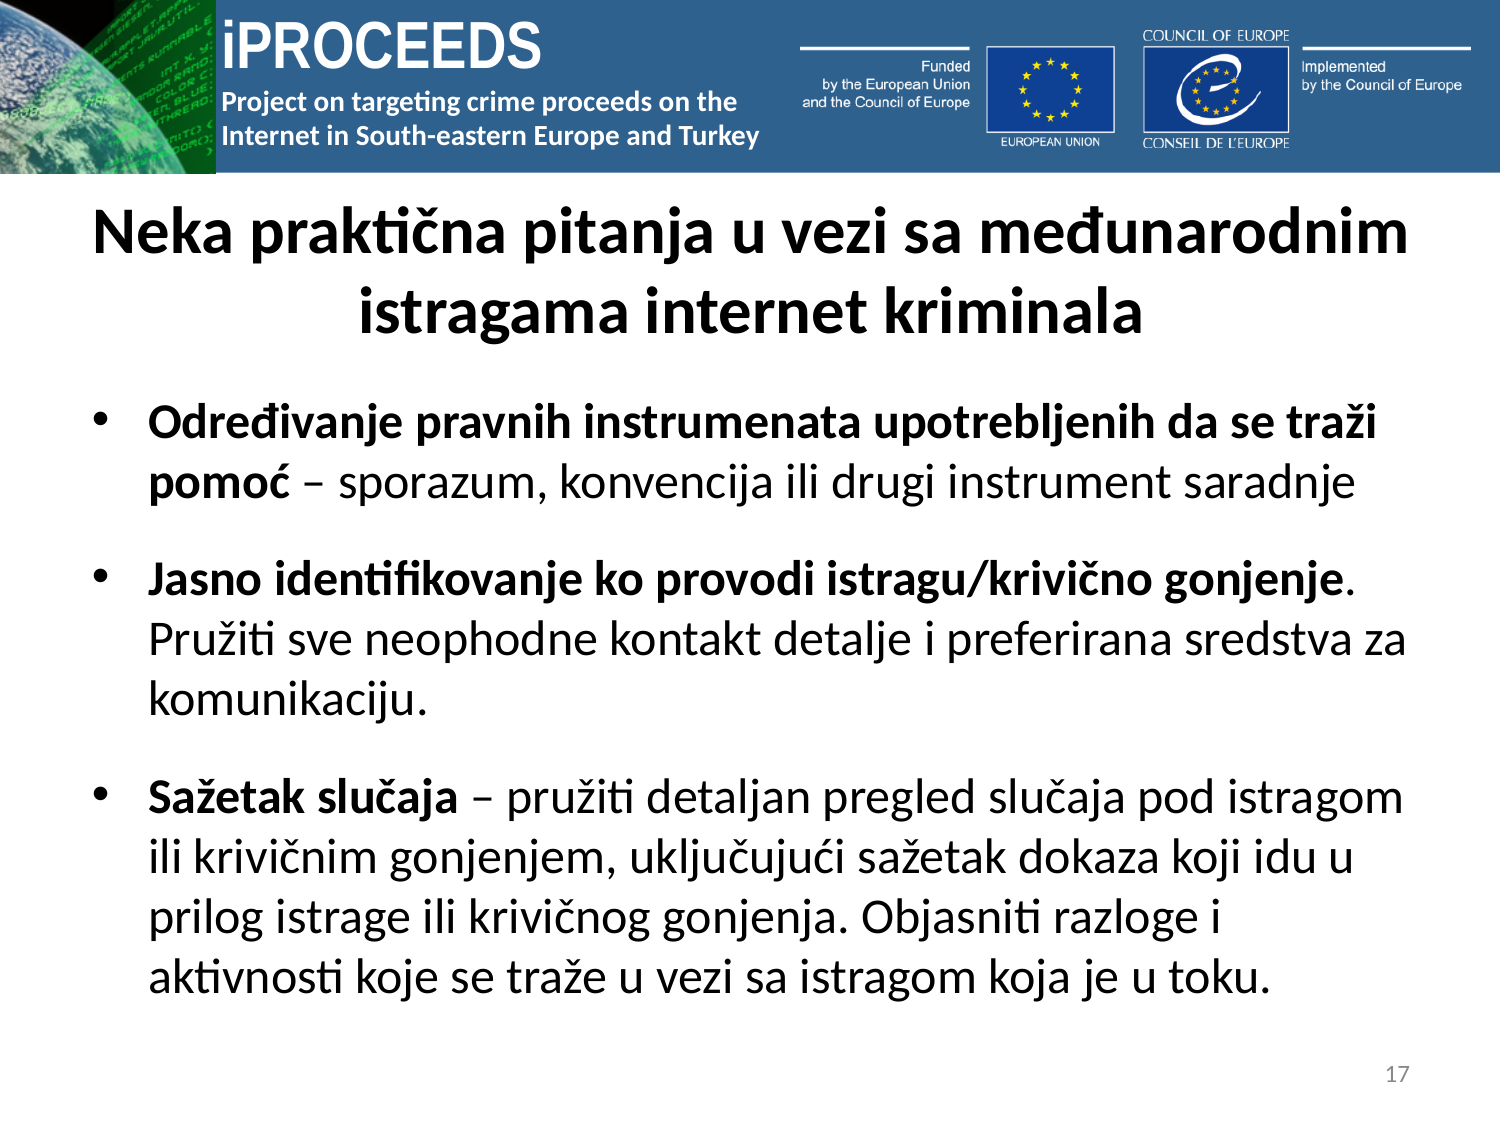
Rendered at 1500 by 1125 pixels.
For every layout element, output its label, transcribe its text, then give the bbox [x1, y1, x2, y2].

picture [0, 0, 216, 174]
list Određivanje pravnih instrumenata upotrebljenih da se traži pomoć – sporazum, konvencija ili drugi instrument saradnje Jasno identifikovanje ko provodi istragu/krivično gonjenje. Pružiti sve neophodne kontakt detalje i preferirana sredstva za komunikaciju. Sažetak slučaja – pružiti detaljan pregled slučaja pod istragom ili krivičnim gonjenjem, uključujući sažetak dokaza koji idu u prilog istrage ili krivičnog gonjenja. Objasniti razloge i aktivnosti koje se traže u vezi sa istragom koja je u toku. [76, 380, 1428, 1124]
slide_number 17 [1074, 1042, 1425, 1103]
title Neka praktična pitanja u vezi sa međunarodnim istragama internet kriminala [76, 172, 1428, 361]
picture [800, 30, 1471, 148]
